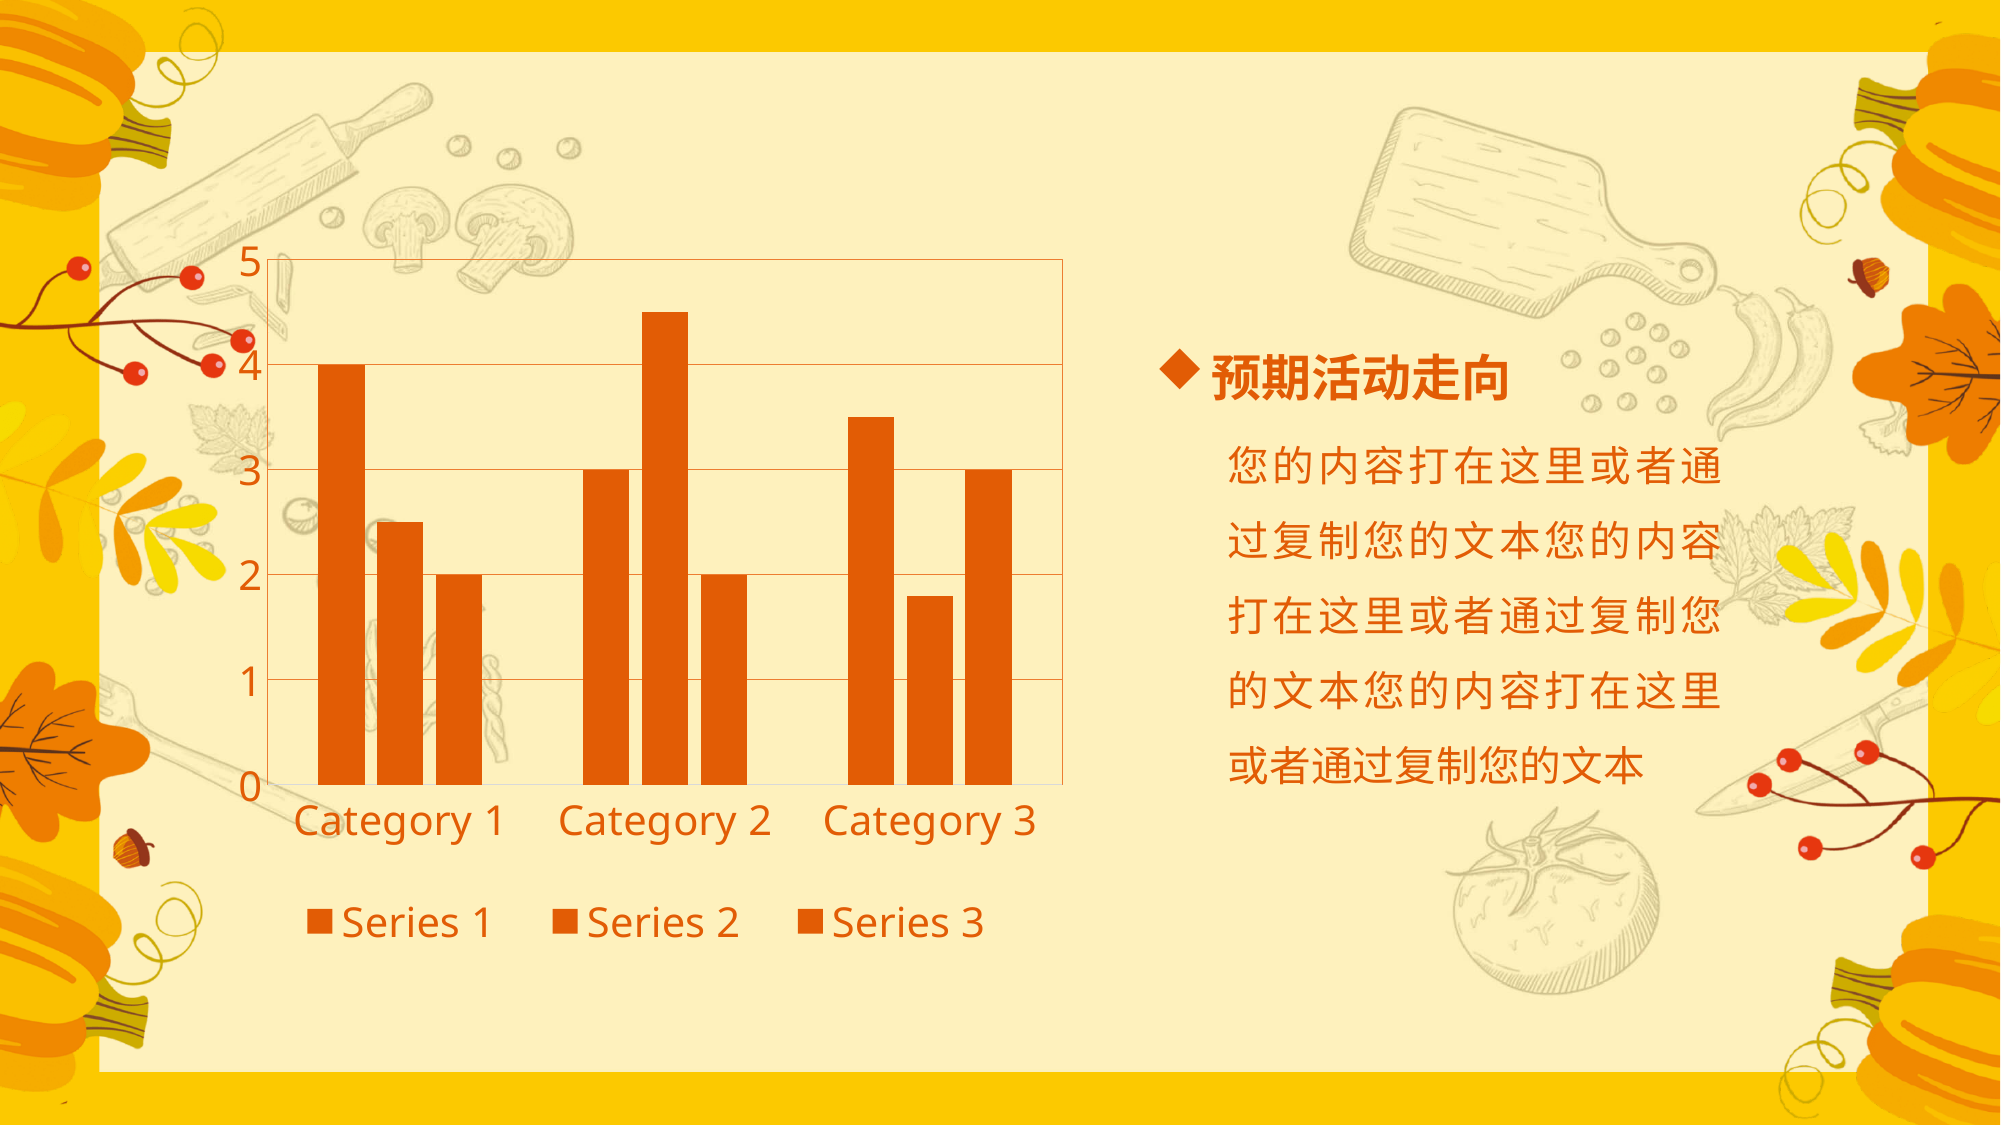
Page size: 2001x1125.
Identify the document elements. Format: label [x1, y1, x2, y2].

picture [0, 0, 1999, 1125]
text_box [1129, 338, 1723, 787]
chart [208, 230, 1080, 963]
